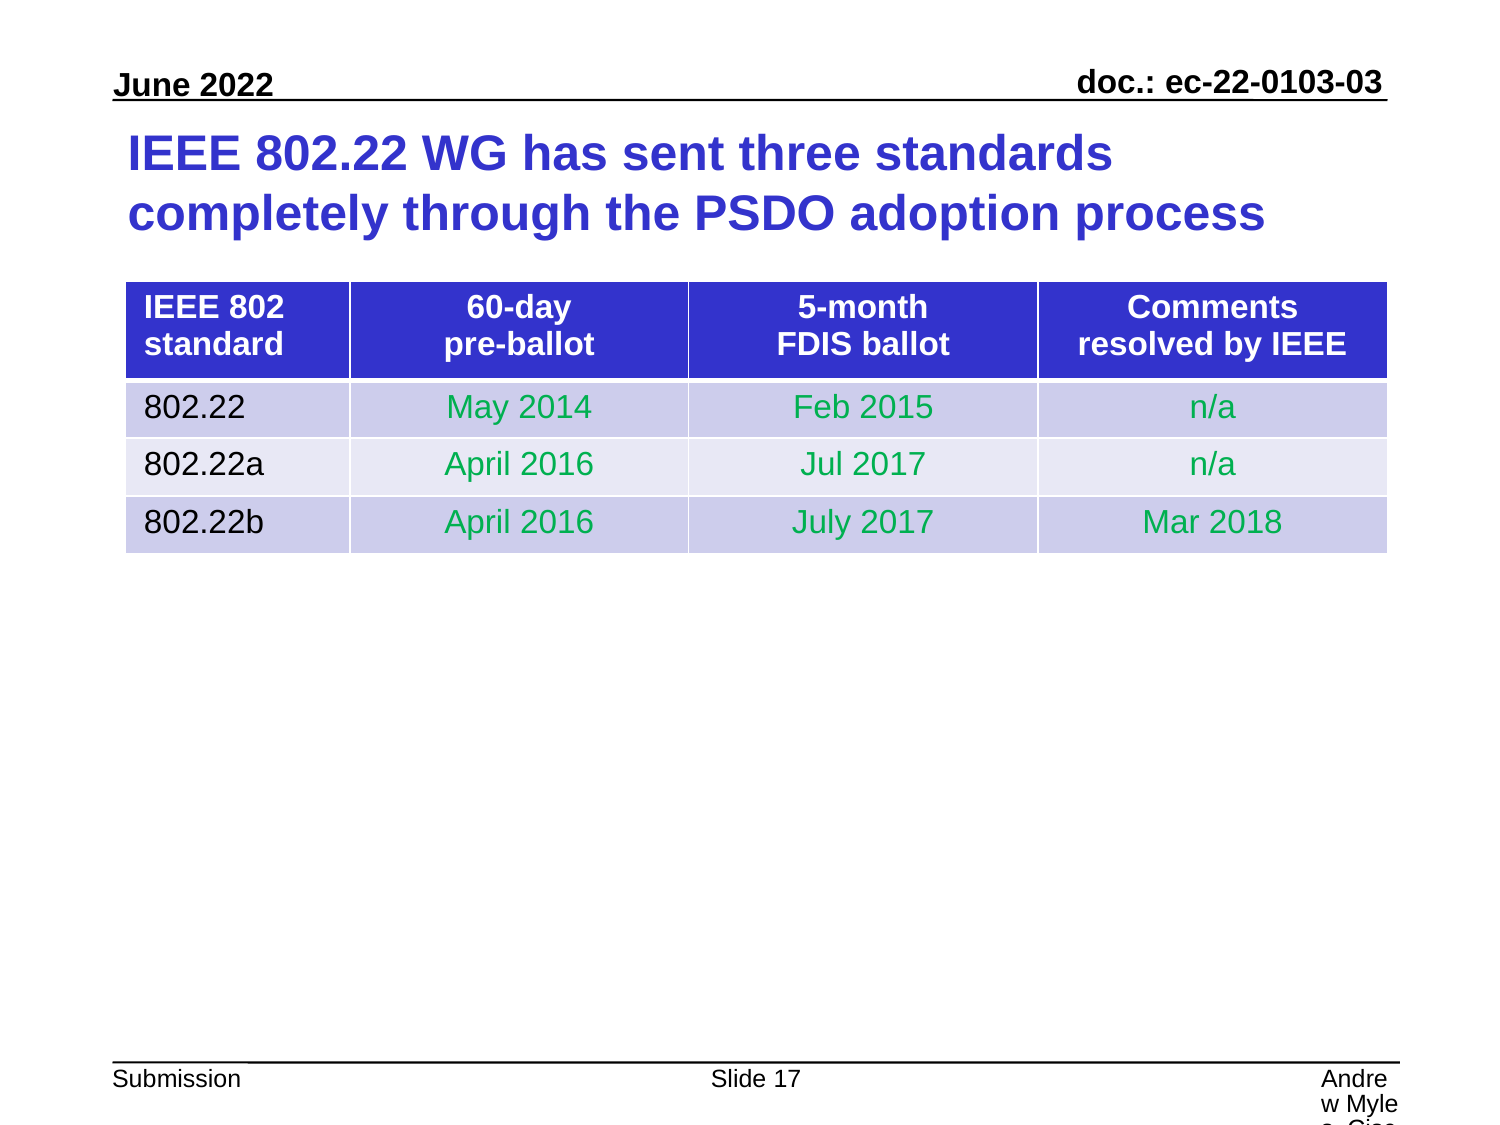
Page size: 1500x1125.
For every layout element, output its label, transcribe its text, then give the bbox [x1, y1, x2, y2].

table_header 5-month FDIS ballot [689, 282, 1037, 378]
table_header 60-day pre-ballot [351, 282, 688, 378]
title IEEE 802.22 WG has sent three standards completely through the PSDO adoption process [112, 112, 1388, 288]
table_header Comments resolved by IEEE [1039, 282, 1387, 378]
table_cell 802.22 [126, 383, 349, 437]
table_cell 802.22a [126, 439, 349, 495]
footer Andrew Myles, Cisco [1320, 1061, 1402, 1093]
table_cell n/a [1039, 383, 1387, 437]
table_cell July 2017 [689, 497, 1037, 553]
table_cell Mar 2018 [1039, 497, 1387, 553]
table_cell Jul 2017 [689, 439, 1037, 495]
table_header IEEE 802 standard [126, 282, 349, 378]
table_cell 802.22b [126, 497, 349, 553]
table_cell May 2014 [351, 383, 688, 437]
table_cell n/a [1039, 439, 1387, 495]
table_cell April 2016 [351, 497, 688, 553]
slide_number Slide 17 [709, 1061, 803, 1093]
table_cell April 2016 [351, 439, 688, 495]
table_cell Feb 2015 [689, 383, 1037, 437]
